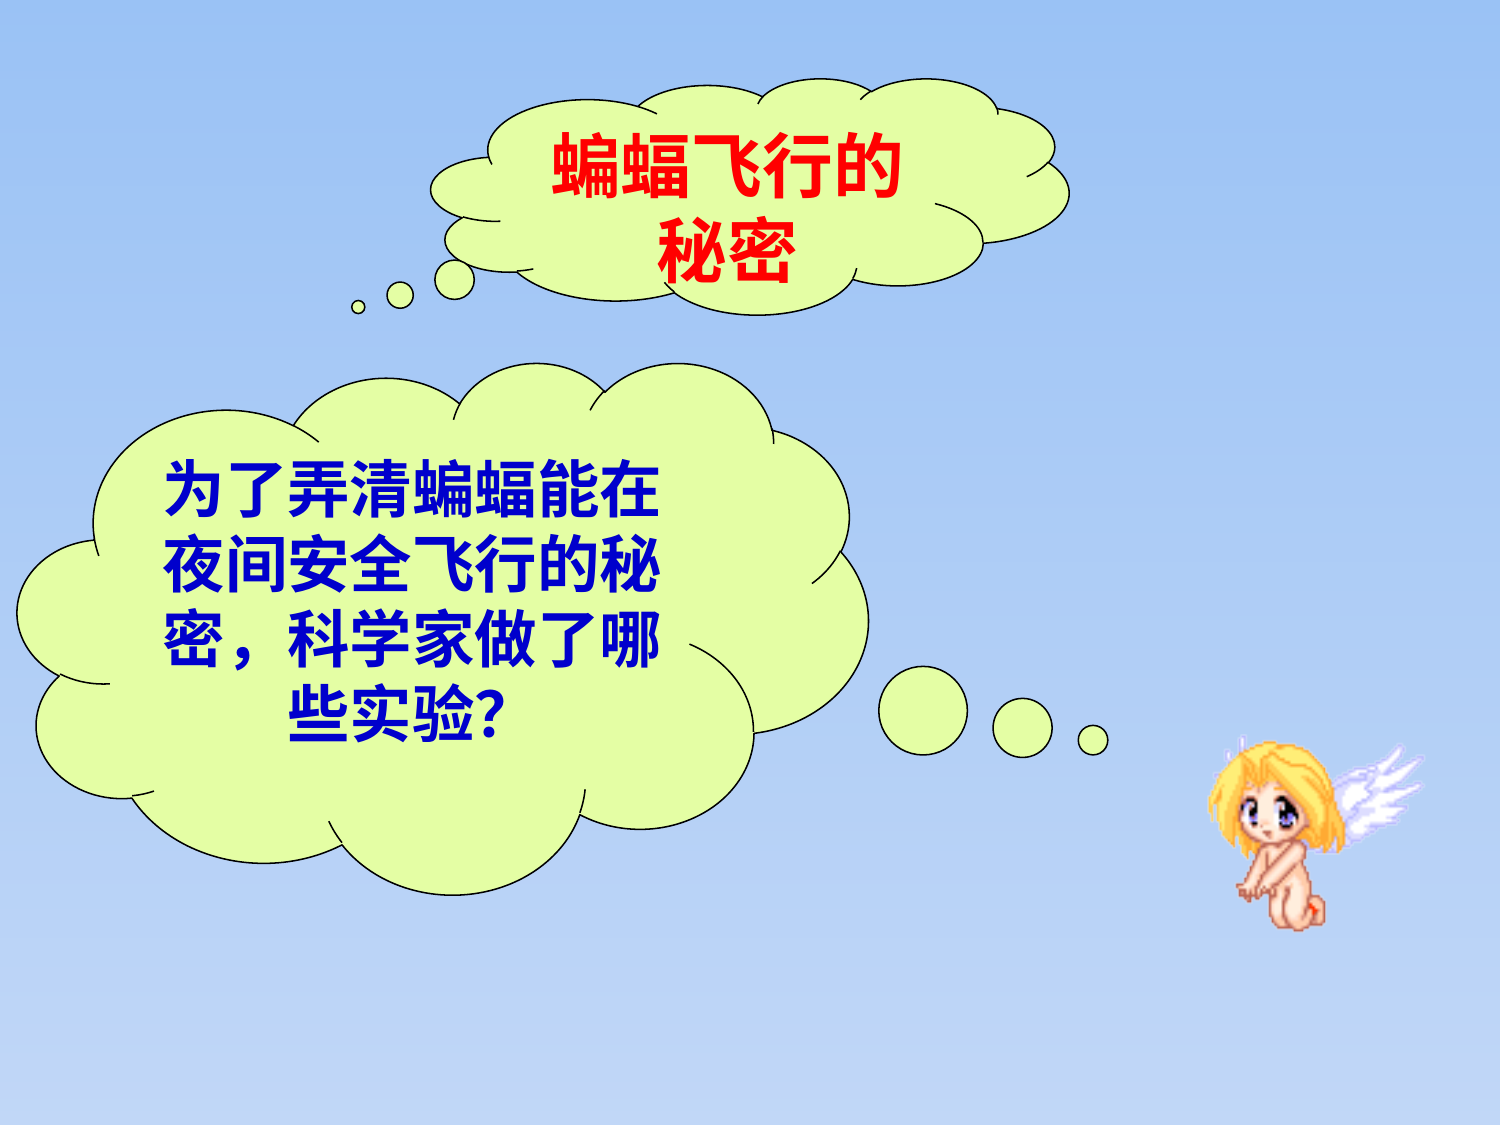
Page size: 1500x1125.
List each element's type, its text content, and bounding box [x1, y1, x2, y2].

text_box 蝙蝠飞行的秘密 [351, 300, 365, 314]
text_box 蝙蝠飞行的秘密 [430, 78, 1070, 316]
picture [1187, 704, 1450, 936]
text_box 蝙蝠飞行的秘密 [387, 282, 414, 309]
text_box 为了弄清蝙蝠能在夜间安全飞行的秘密，科学家做了哪些实验？ [1078, 725, 1108, 755]
text_box 为了弄清蝙蝠能在夜间安全飞行的秘密，科学家做了哪些实验？ [878, 666, 968, 755]
text_box 为了弄清蝙蝠能在夜间安全飞行的秘密，科学家做了哪些实验？ [16, 363, 869, 896]
text_box 为了弄清蝙蝠能在夜间安全飞行的秘密，科学家做了哪些实验？ [993, 698, 1053, 758]
